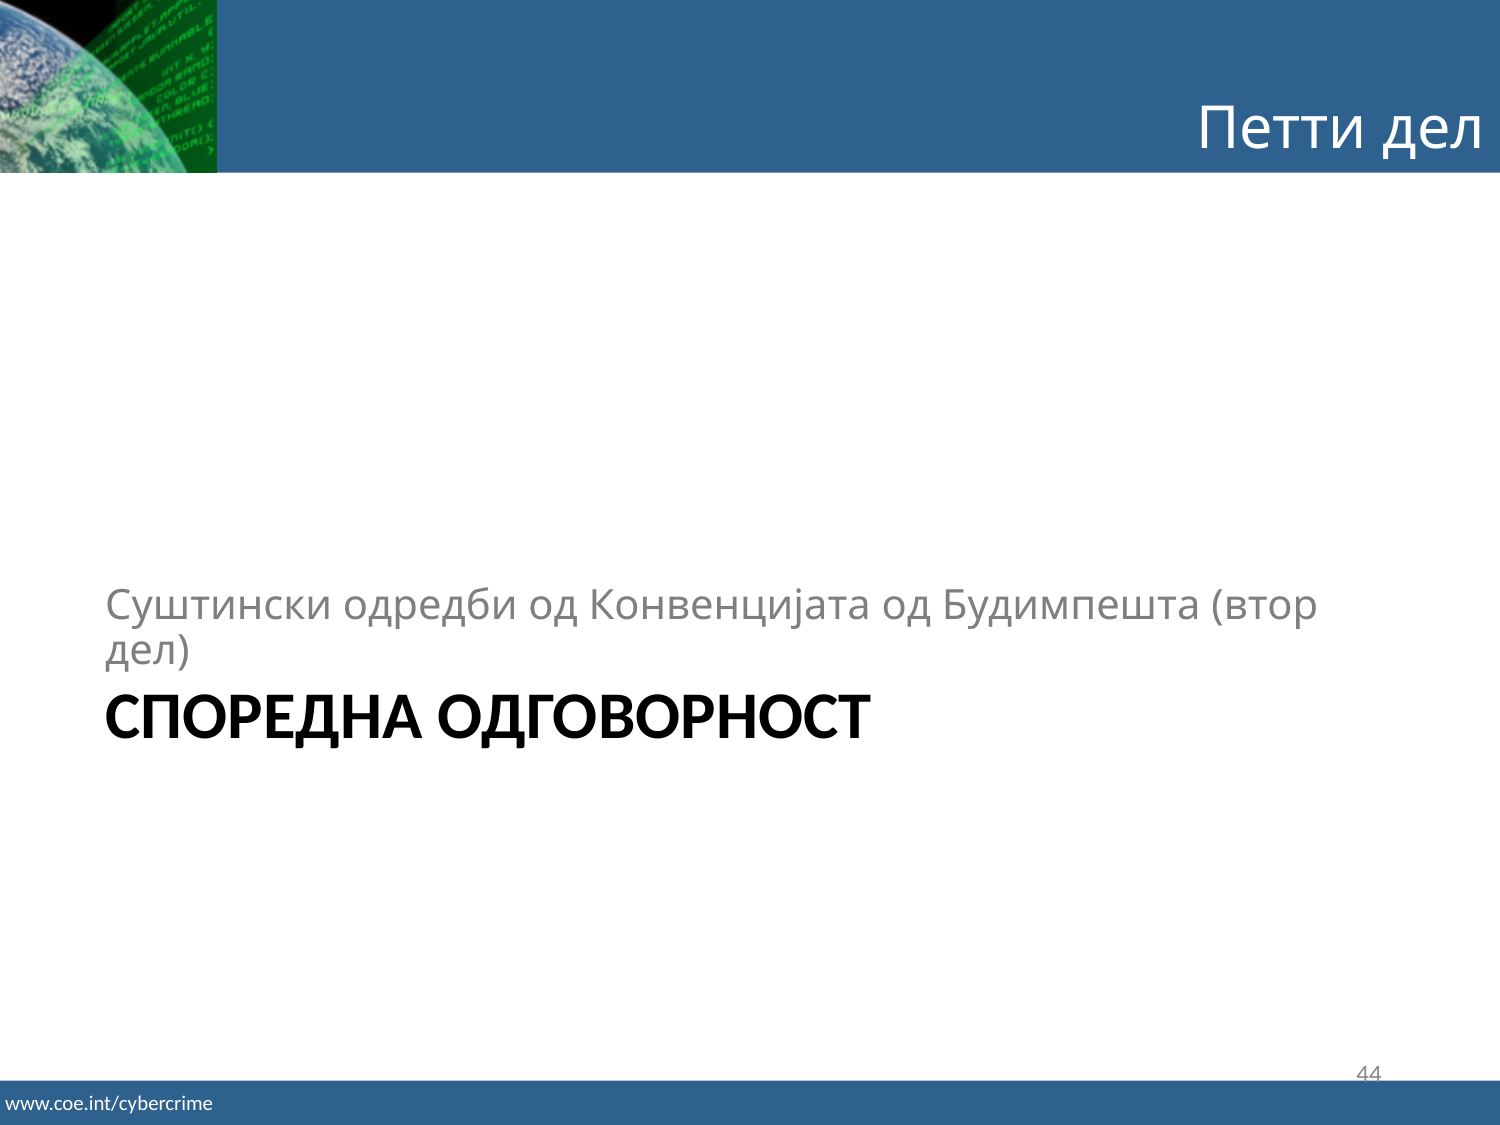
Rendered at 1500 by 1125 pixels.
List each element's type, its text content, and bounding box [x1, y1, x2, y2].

title СПОРЕДНА ОДГОВОРНОСТ [90, 673, 1385, 920]
list Суштински одредби од Конвенцијата од Будимпешта (втор дел) [90, 575, 1385, 649]
picture [0, 0, 217, 173]
slide_number 44 [1059, 1042, 1397, 1103]
list Петти дел [461, 0, 1500, 170]
